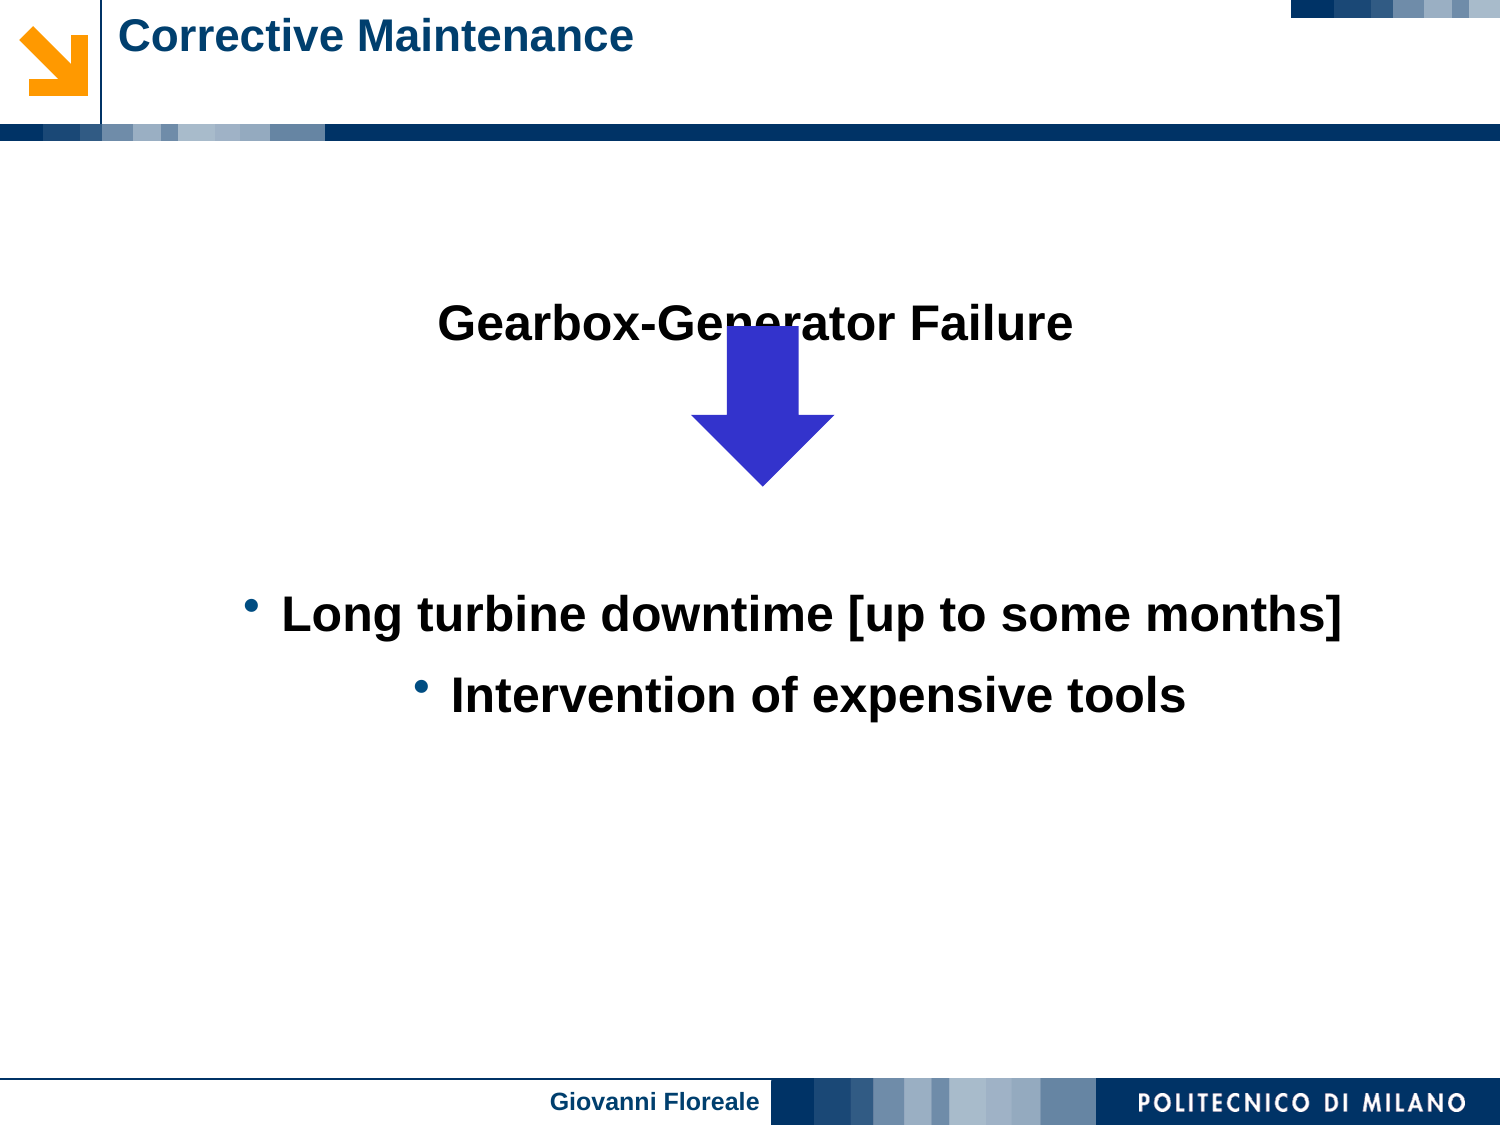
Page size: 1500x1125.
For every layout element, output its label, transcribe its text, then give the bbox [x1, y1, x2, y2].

picture [0, 1074, 1500, 1125]
picture [0, 0, 1500, 141]
title Corrective Maintenance [117, 5, 1094, 144]
list Gearbox-Generator Failure Long turbine downtime [up to some months] Intervention of expensive tools [87, 290, 1439, 1104]
text_box [688, 324, 837, 489]
